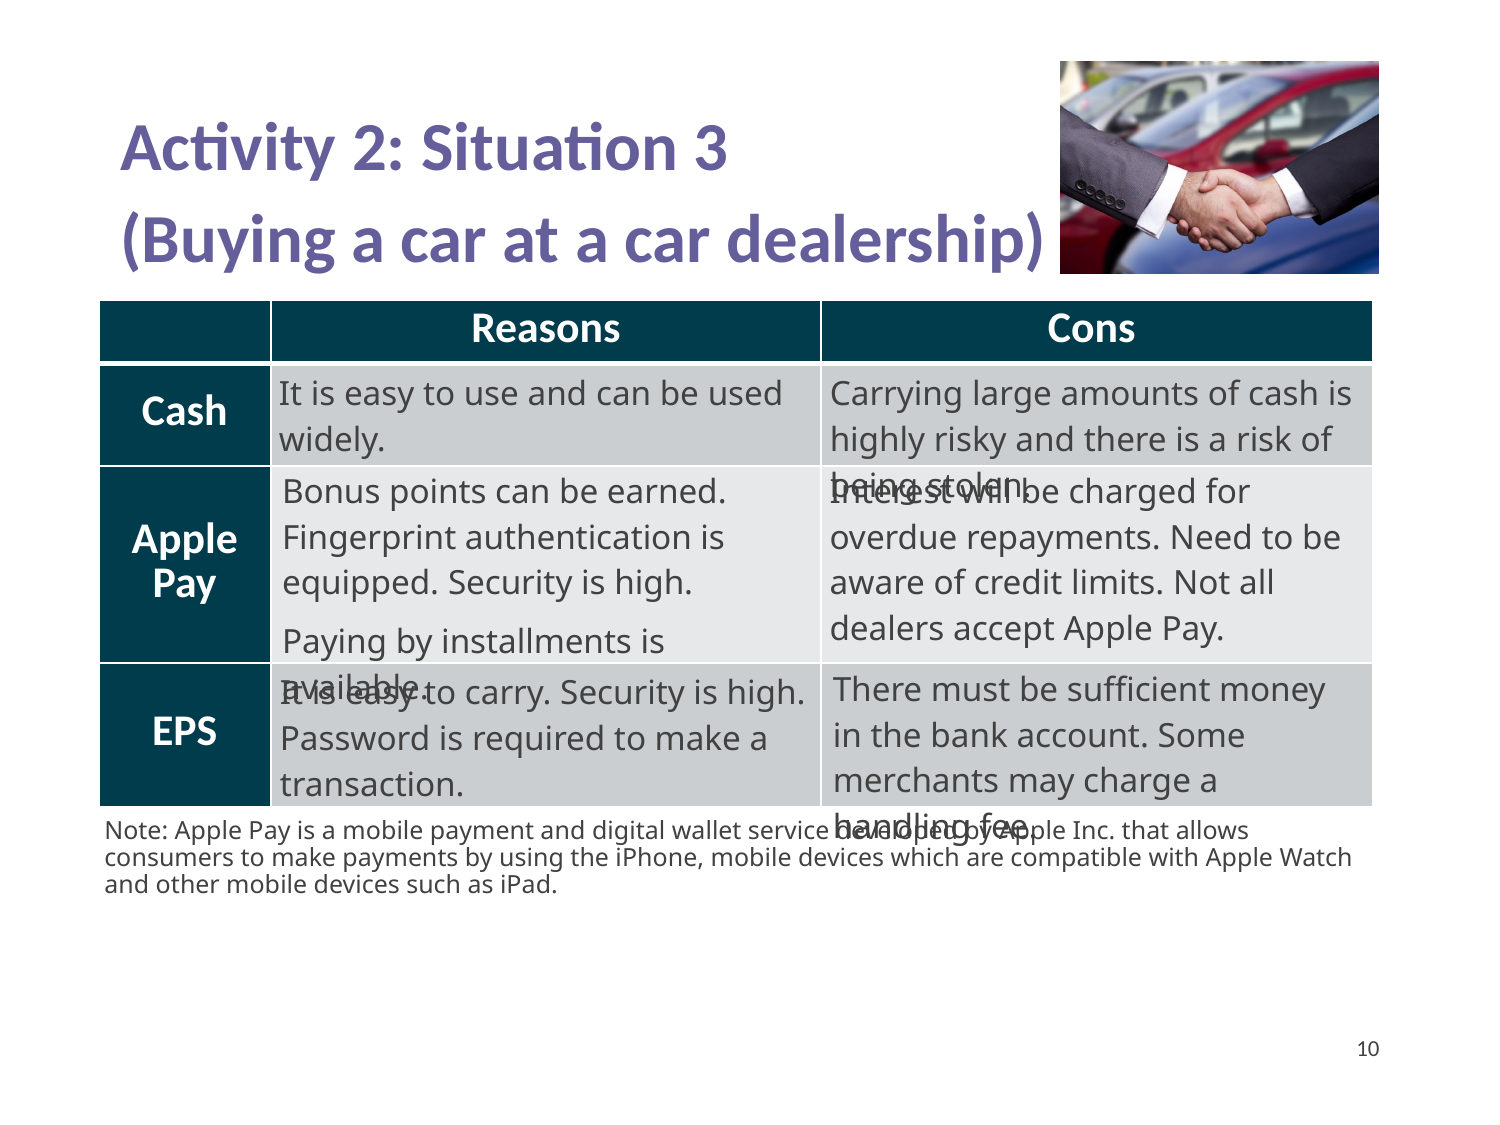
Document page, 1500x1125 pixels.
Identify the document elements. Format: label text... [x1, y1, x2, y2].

picture [1060, 60, 1379, 274]
text_box Interest will be charged for overdue repayments. Need to be aware of credit limits. Not all dealers accept Apple Pay. [819, 454, 1379, 658]
text_box There must be sufficient money in the bank account. Some merchants may charge a handling fee. [822, 651, 1363, 856]
list Activity 2: Situation 3 (Buying a car at a car dealership) [119, 113, 1382, 293]
text_box It is easy to carry. Security is high. Password is required to make a transaction. [270, 655, 822, 813]
table_header Reasons [272, 301, 820, 356]
text_box Carrying large amounts of cash is highly risky and there is a risk of being stolen. [819, 356, 1379, 454]
table_cell Cash [100, 366, 268, 465]
table_cell EPS [100, 664, 270, 806]
slide_number 10 [1353, 1035, 1381, 1062]
table_cell [1363, 664, 1372, 806]
table_cell Apple Pay [100, 467, 270, 662]
text_box Note: Apple Pay is a mobile payment and digital wallet service developed by Apple Inc. that allows consumers to make payments by using the iPhone, mobile devices which are compatible with Apple Watch and other mobile devices such as iPad. [94, 808, 1379, 910]
text_box It is easy to use and can be used widely. [268, 356, 819, 469]
table_header Cons [822, 301, 1372, 356]
text_box Bonus points can be earned. Fingerprint authentication is equipped. Security is high. Paying by installments is available. [272, 454, 819, 655]
table_header [100, 301, 270, 361]
